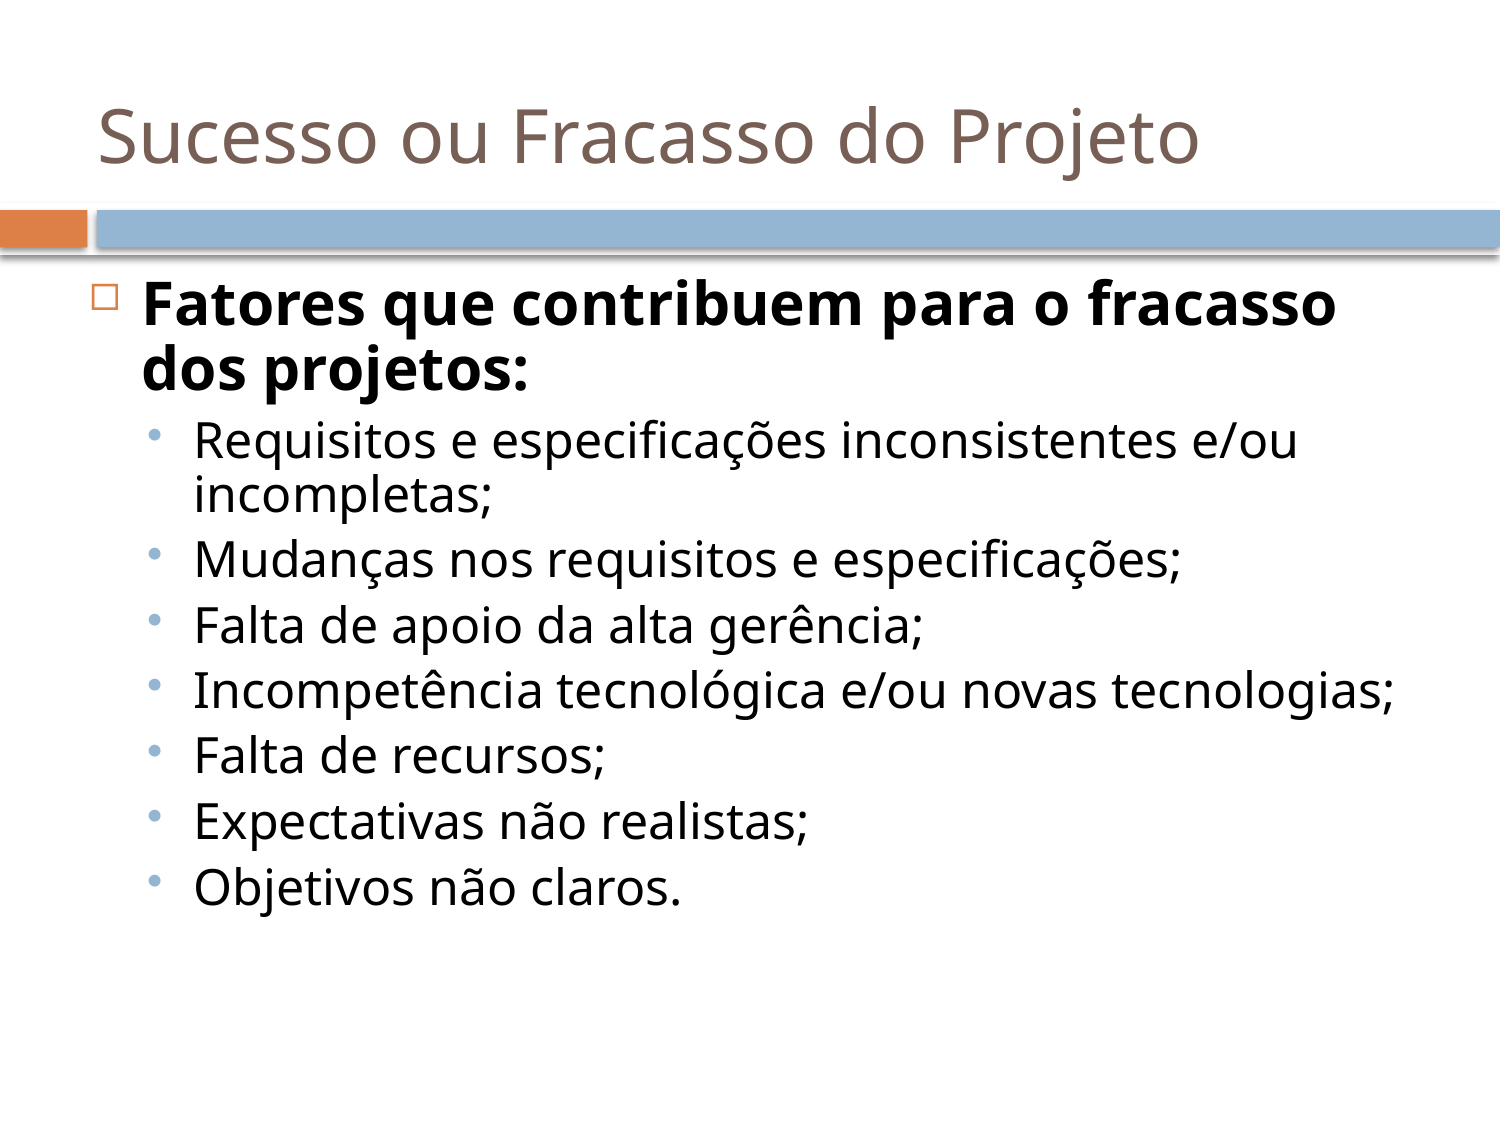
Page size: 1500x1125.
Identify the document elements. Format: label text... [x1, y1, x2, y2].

title Sucesso ou Fracasso do Projeto [62, 43, 1438, 225]
list Fatores que contribuem para o fracasso dos projetos: Requisitos e especificações inconsistentes e/ou incompletas; Mudanças nos requisitos e especificações; Falta de apoio da alta gerência; Incompetência tecnológica e/ou novas tecnologias; Falta de recursos; Expectativas não realistas; Objetivos não claros. [73, 265, 1438, 930]
